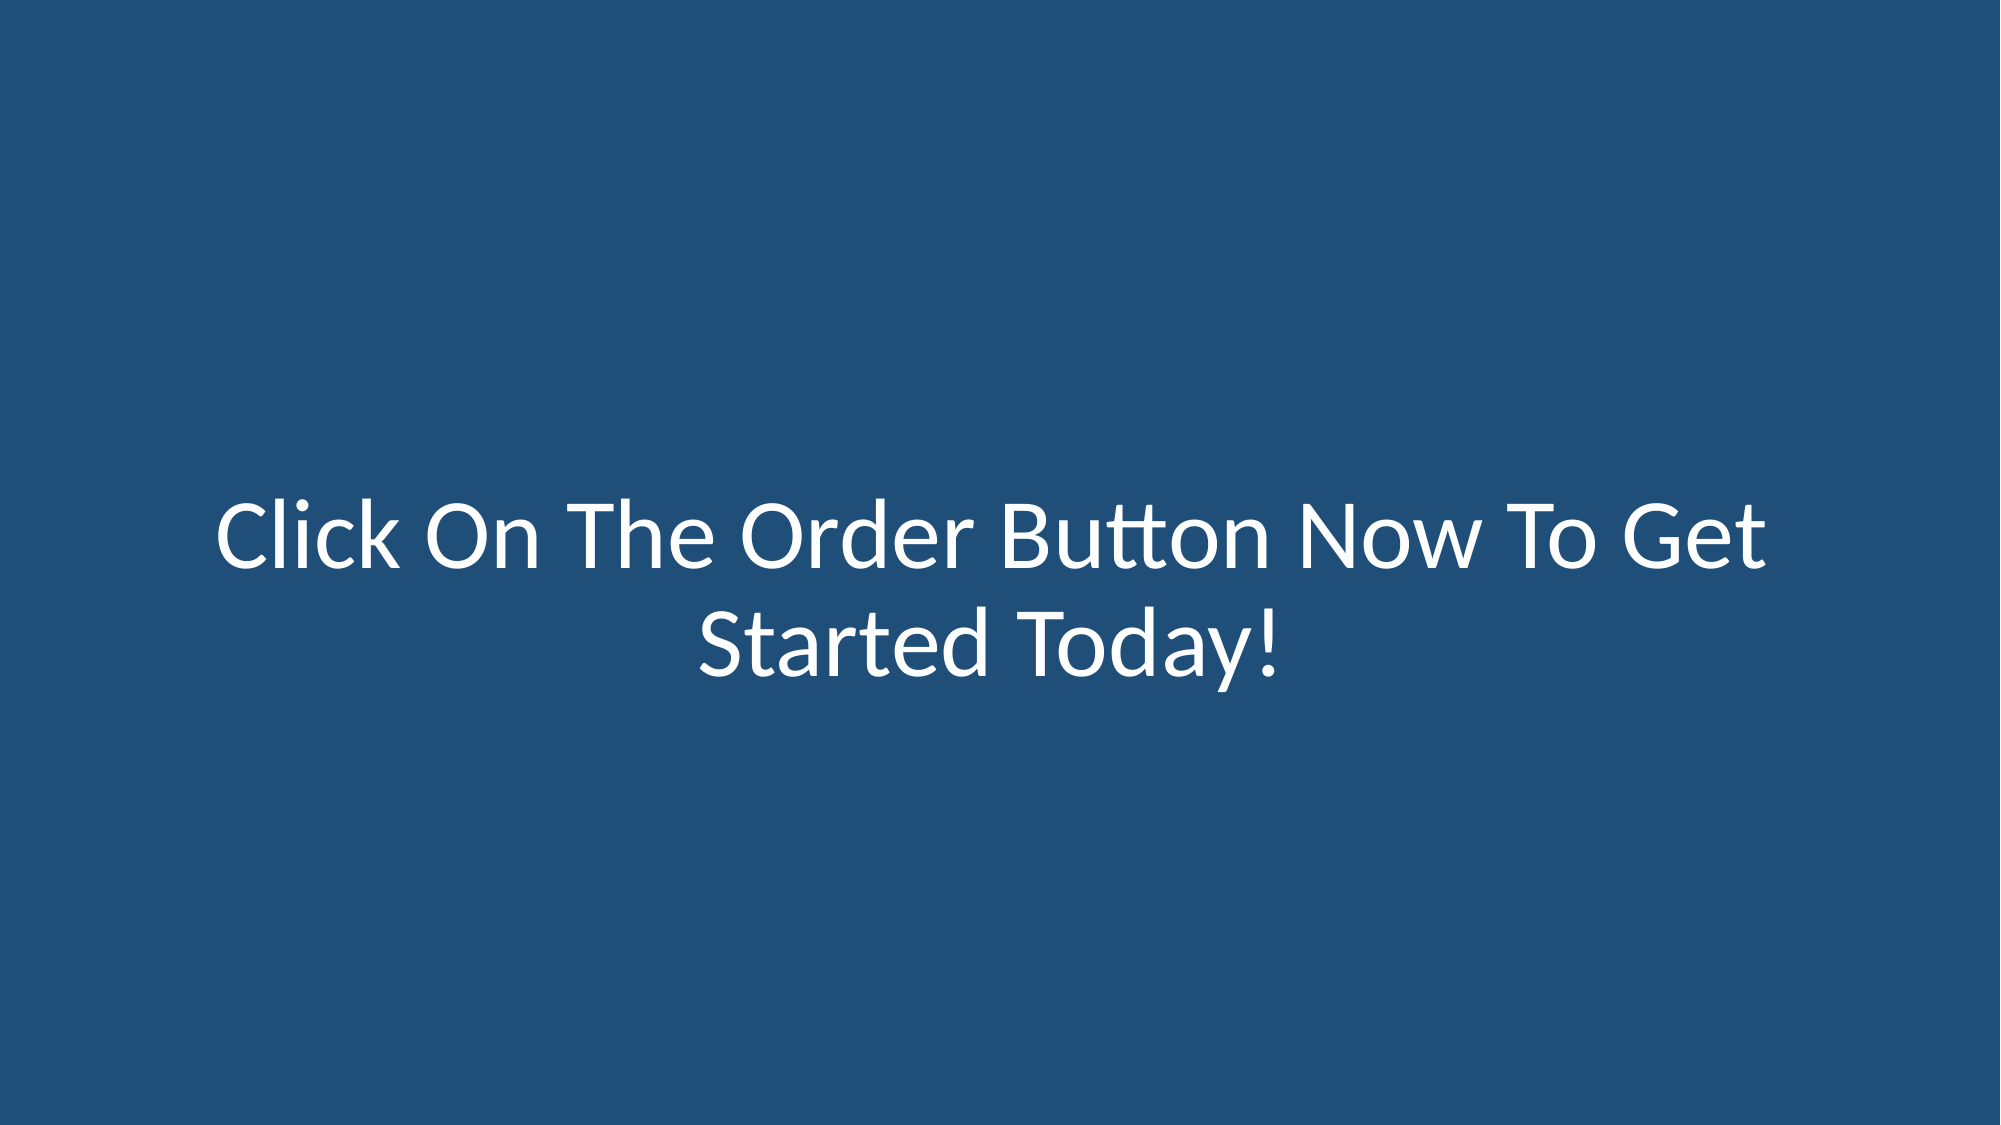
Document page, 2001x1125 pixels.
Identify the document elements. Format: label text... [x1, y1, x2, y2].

list Click On The Order Button Now To Get Started Today! [128, 474, 1854, 962]
